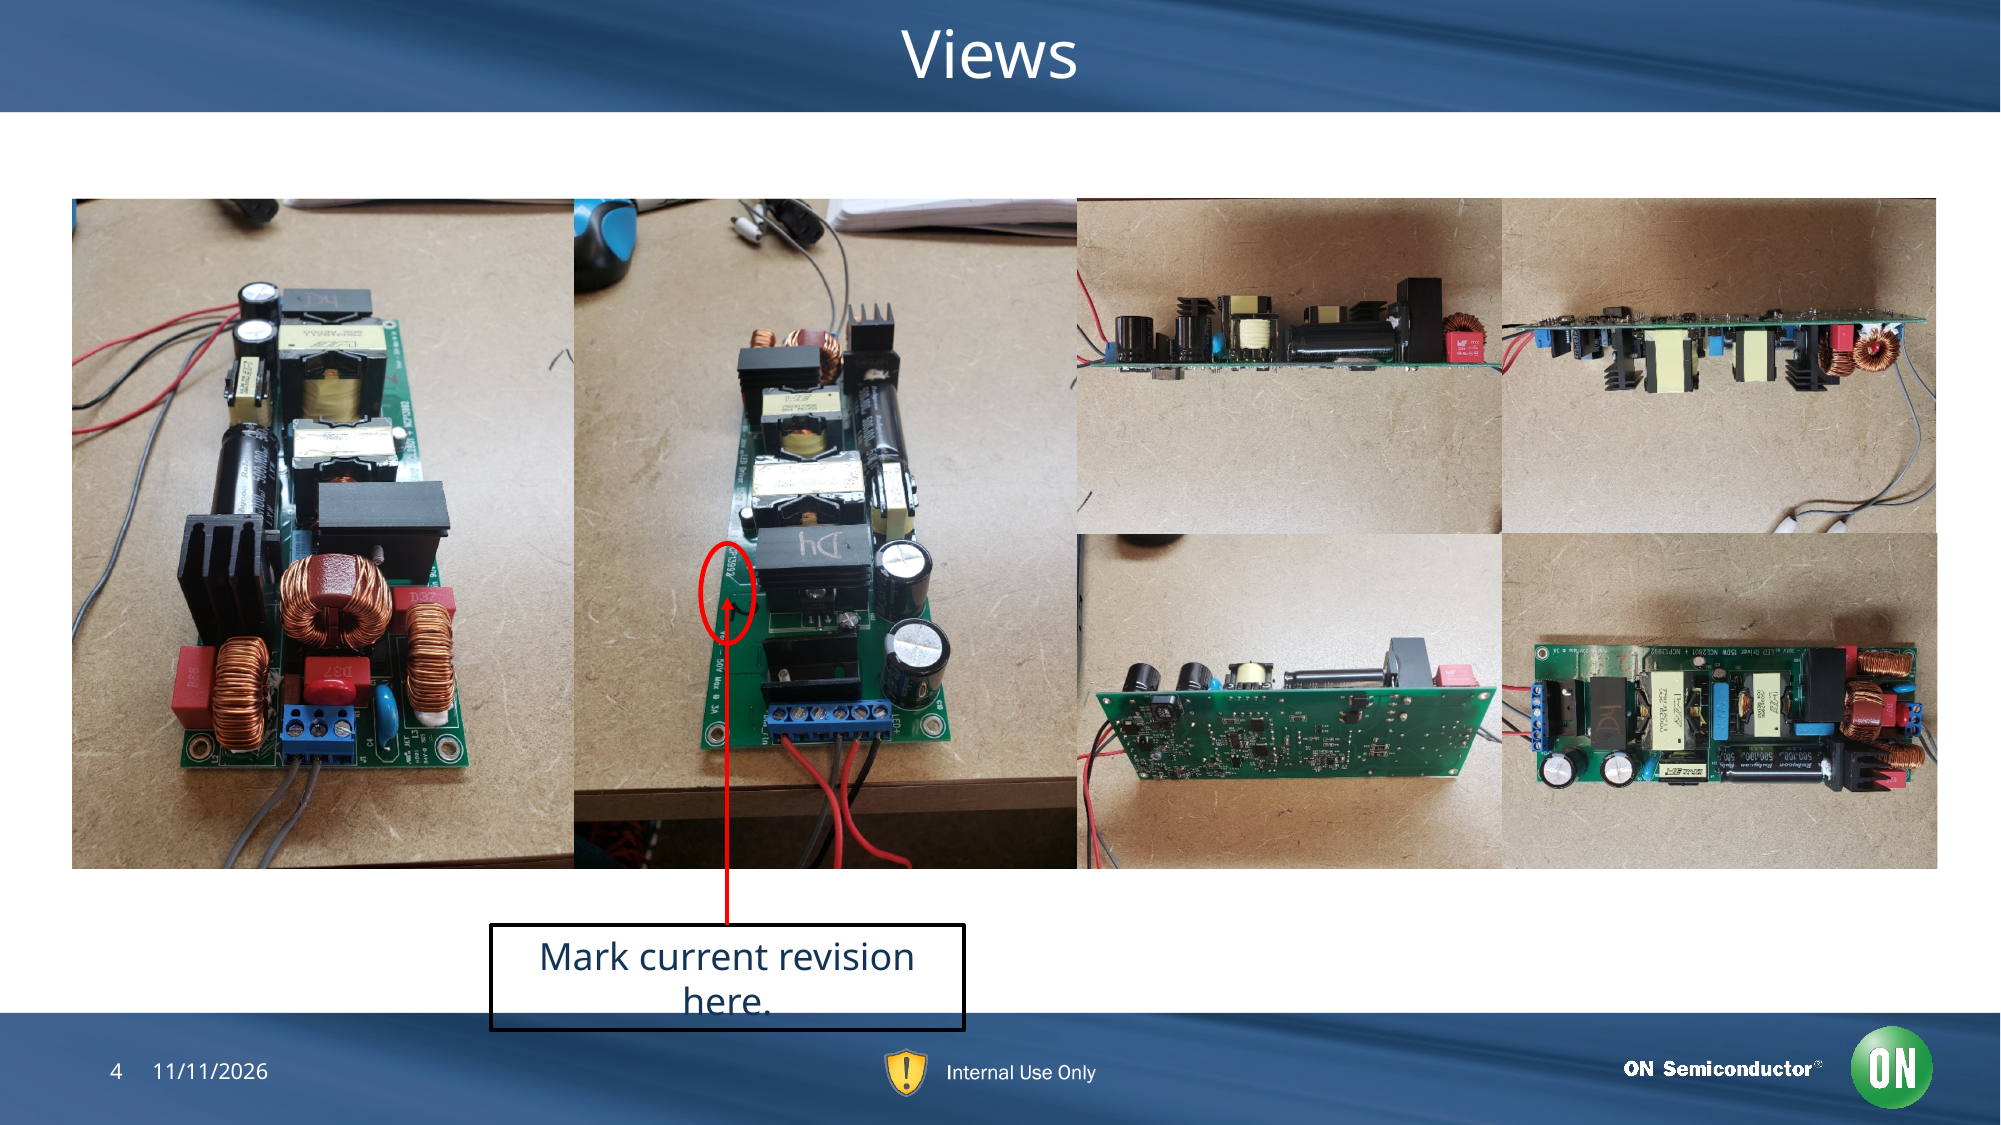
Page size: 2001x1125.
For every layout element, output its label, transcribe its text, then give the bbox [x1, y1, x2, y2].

text_box Mark current revision here. [491, 925, 964, 1031]
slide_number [138, 1042, 588, 1103]
title Views [137, 0, 1843, 115]
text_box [70, 198, 1938, 869]
picture [0, 0, 2001, 1125]
slide_number 4 [28, 1042, 138, 1103]
